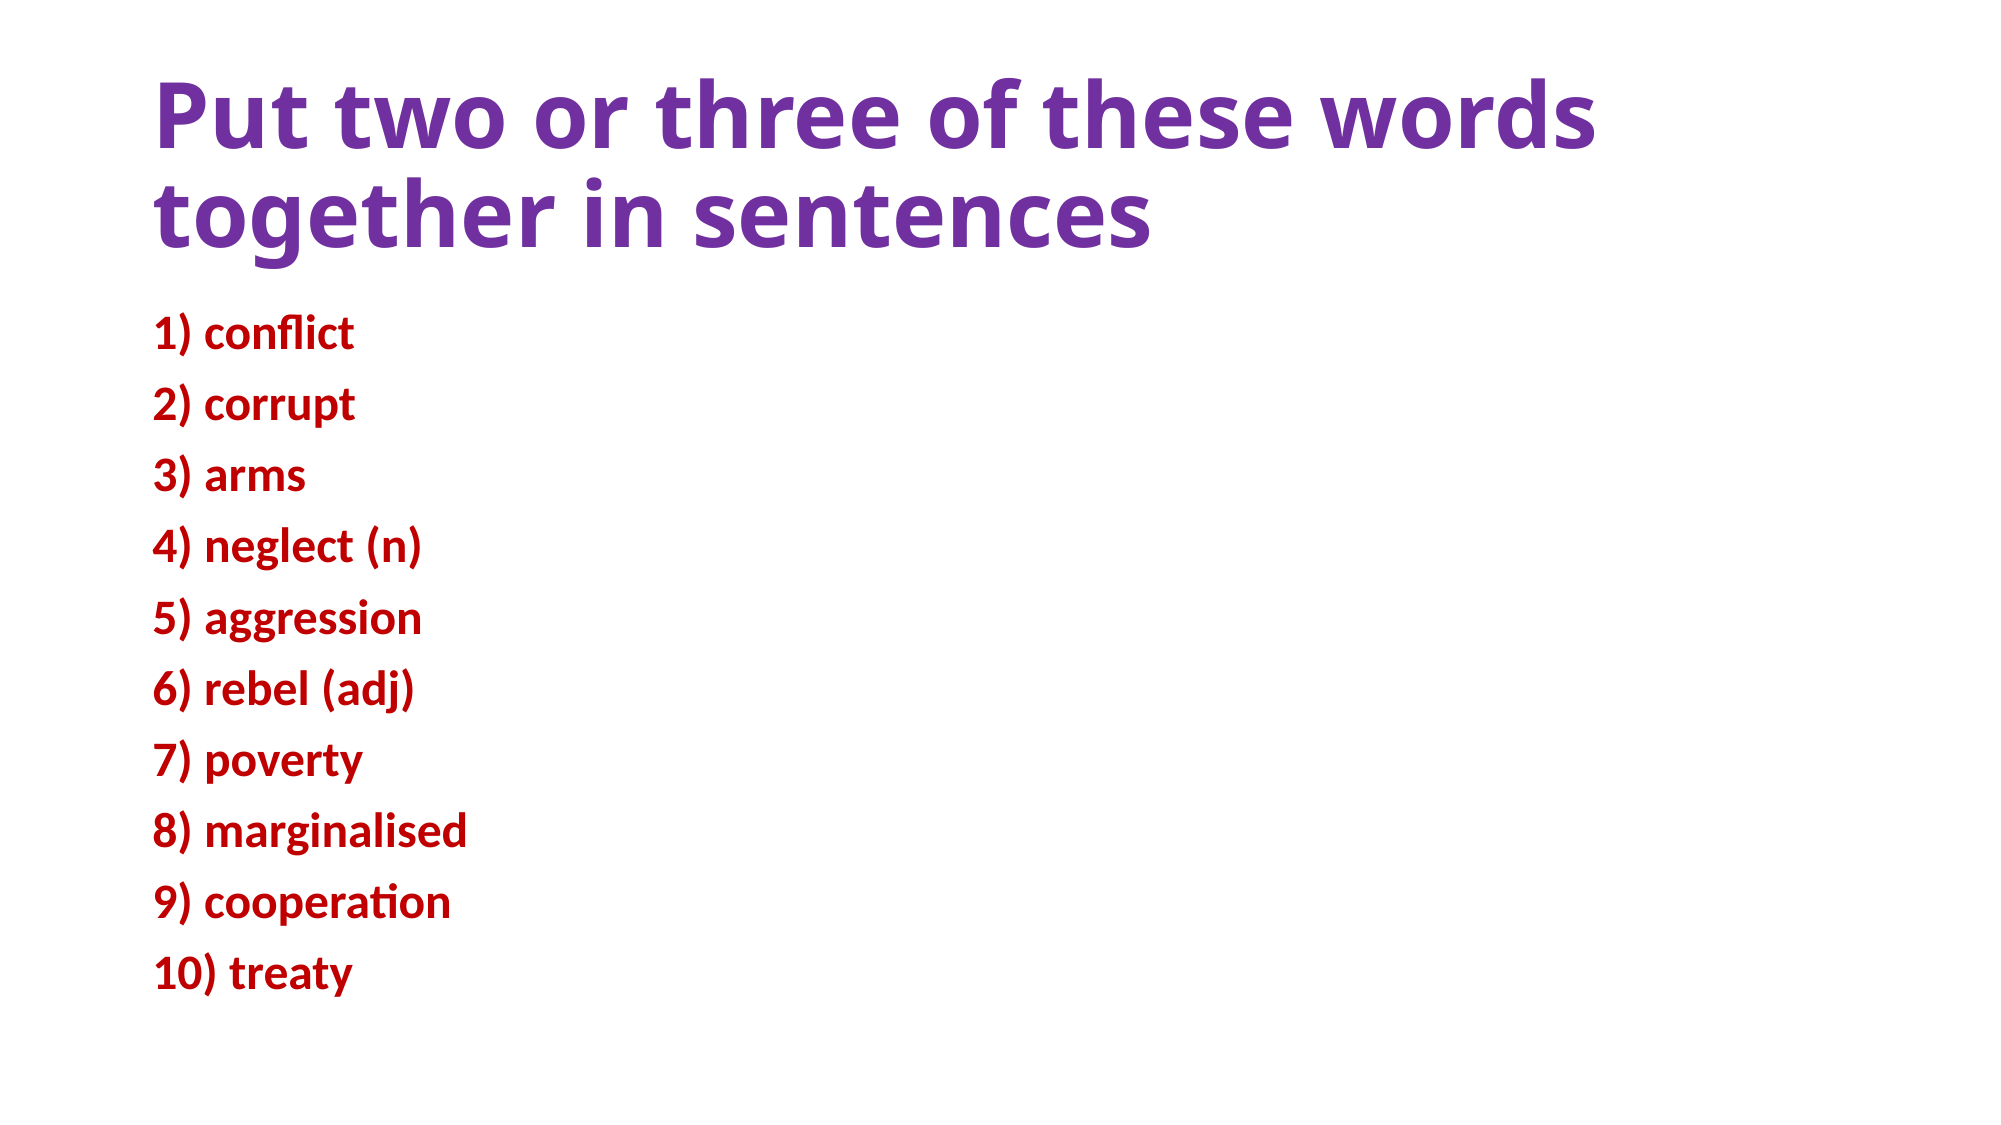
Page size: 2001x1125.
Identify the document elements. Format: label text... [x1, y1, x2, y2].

title Put two or three of these words together in sentences [137, 59, 1863, 278]
list 1) conflict 2) corrupt 3) arms 4) neglect (n) 5) aggression 6) rebel (adj) 7) poverty 8) marginalised 9) cooperation 10) treaty [137, 299, 1863, 1014]
